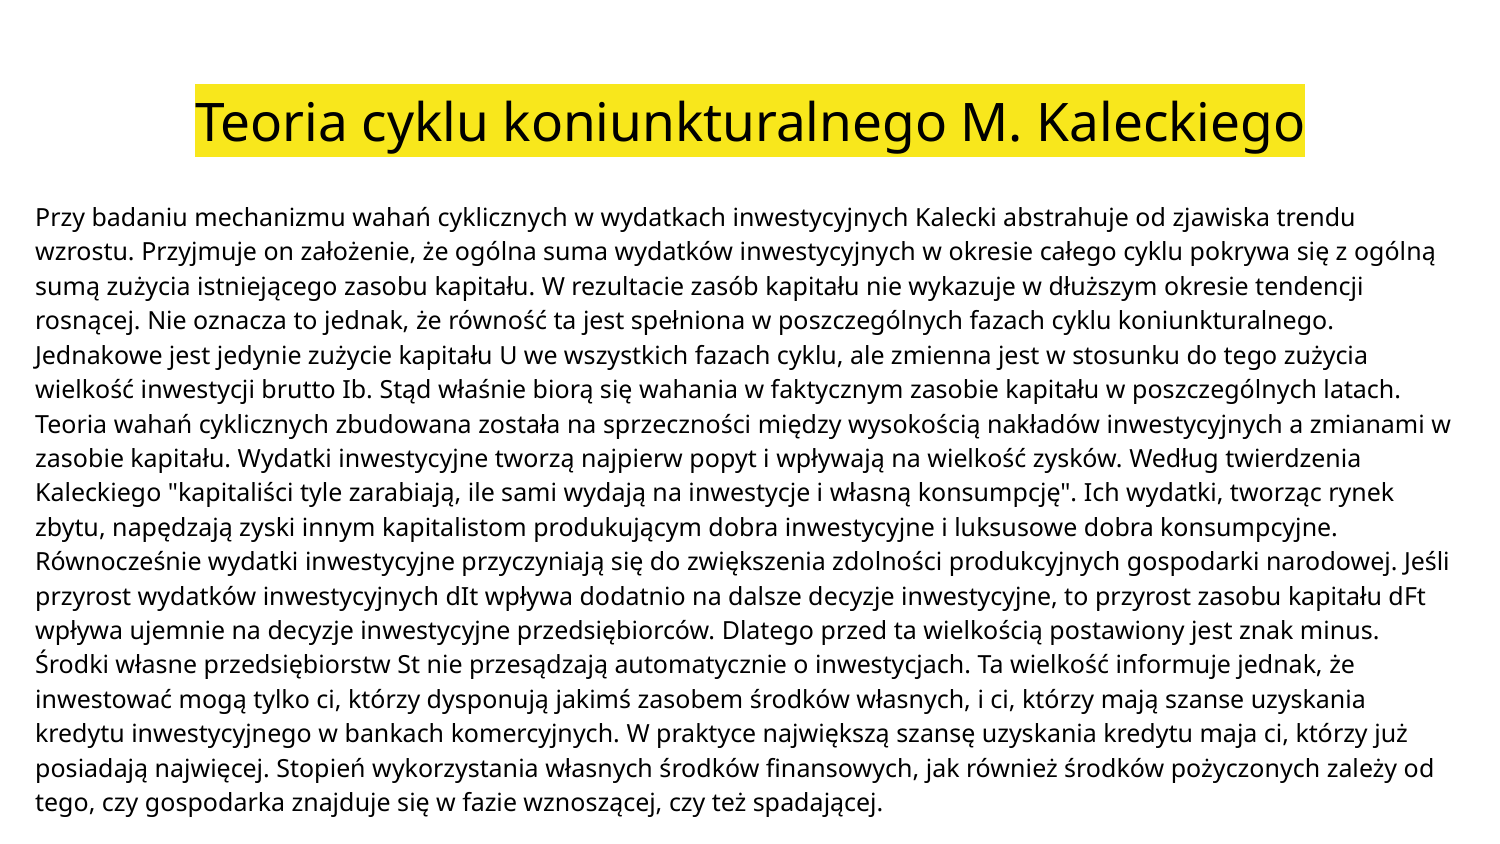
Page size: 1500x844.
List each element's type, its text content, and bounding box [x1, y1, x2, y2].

title Teoria cyklu koniunkturalnego M. Kaleckiego [51, 72, 1449, 167]
list Przy badaniu mechanizmu wahań cyklicznych w wydatkach inwestycyjnych Kalecki abstrahuje od zjawiska trendu wzrostu. Przyjmuje on założenie, że ogólna suma wydatków inwestycyjnych w okresie całego cyklu pokrywa się z ogólną sumą zużycia istniejącego zasobu kapitału. W rezultacie zasób kapitału nie wykazuje w dłuższym okresie tendencji rosnącej. Nie oznacza to jednak, że równość ta jest spełniona w poszczególnych fazach cyklu koniunkturalnego. Jednakowe jest jedynie zużycie kapitału U we wszystkich fazach cyklu, ale zmienna jest w stosunku do tego zużycia wielkość inwestycji brutto Ib. Stąd właśnie biorą się wahania w faktycznym zasobie kapitału w poszczególnych latach. Teoria wahań cyklicznych zbudowana została na sprzeczności między wysokością nakładów inwestycyjnych a zmianami w zasobie kapitału. Wydatki inwestycyjne tworzą najpierw popyt i wpływają na wielkość zysków. Według twierdzenia Kaleckiego "kapitaliści tyle zarabiają, ile sami wydają na inwestycje i własną konsumpcję". Ich wydatki, tworząc rynek zbytu, napędzają zyski innym kapitalistom produkującym dobra inwestycyjne i luksusowe dobra konsumpcyjne. Równocześnie wydatki inwestycyjne przyczyniają się do zwiększenia zdolności produkcyjnych gospodarki narodowej. Jeśli przyrost wydatków inwestycyjnych dIt wpływa dodatnio na dalsze decyzje inwestycyjne, to przyrost zasobu kapitału dFt wpływa ujemnie na decyzje inwestycyjne przedsiębiorców. Dlatego przed ta wielkością postawiony jest znak minus. Środki własne przedsiębiorstw St nie przesądzają automatycznie o inwestycjach. Ta wielkość informuje jednak, że inwestować mogą tylko ci, którzy dysponują jakimś zasobem środków własnych, i ci, którzy mają szanse uzyskania kredytu inwestycyjnego w bankach komercyjnych. W praktyce największą szansę uzyskania kredytu maja ci, którzy już posiadają najwięcej. Stopień wykorzystania własnych środków finansowych, jak również środków pożyczonych zależy od tego, czy gospodarka znajduje się w fazie wznoszącej, czy też spadającej. [20, 182, 1475, 811]
